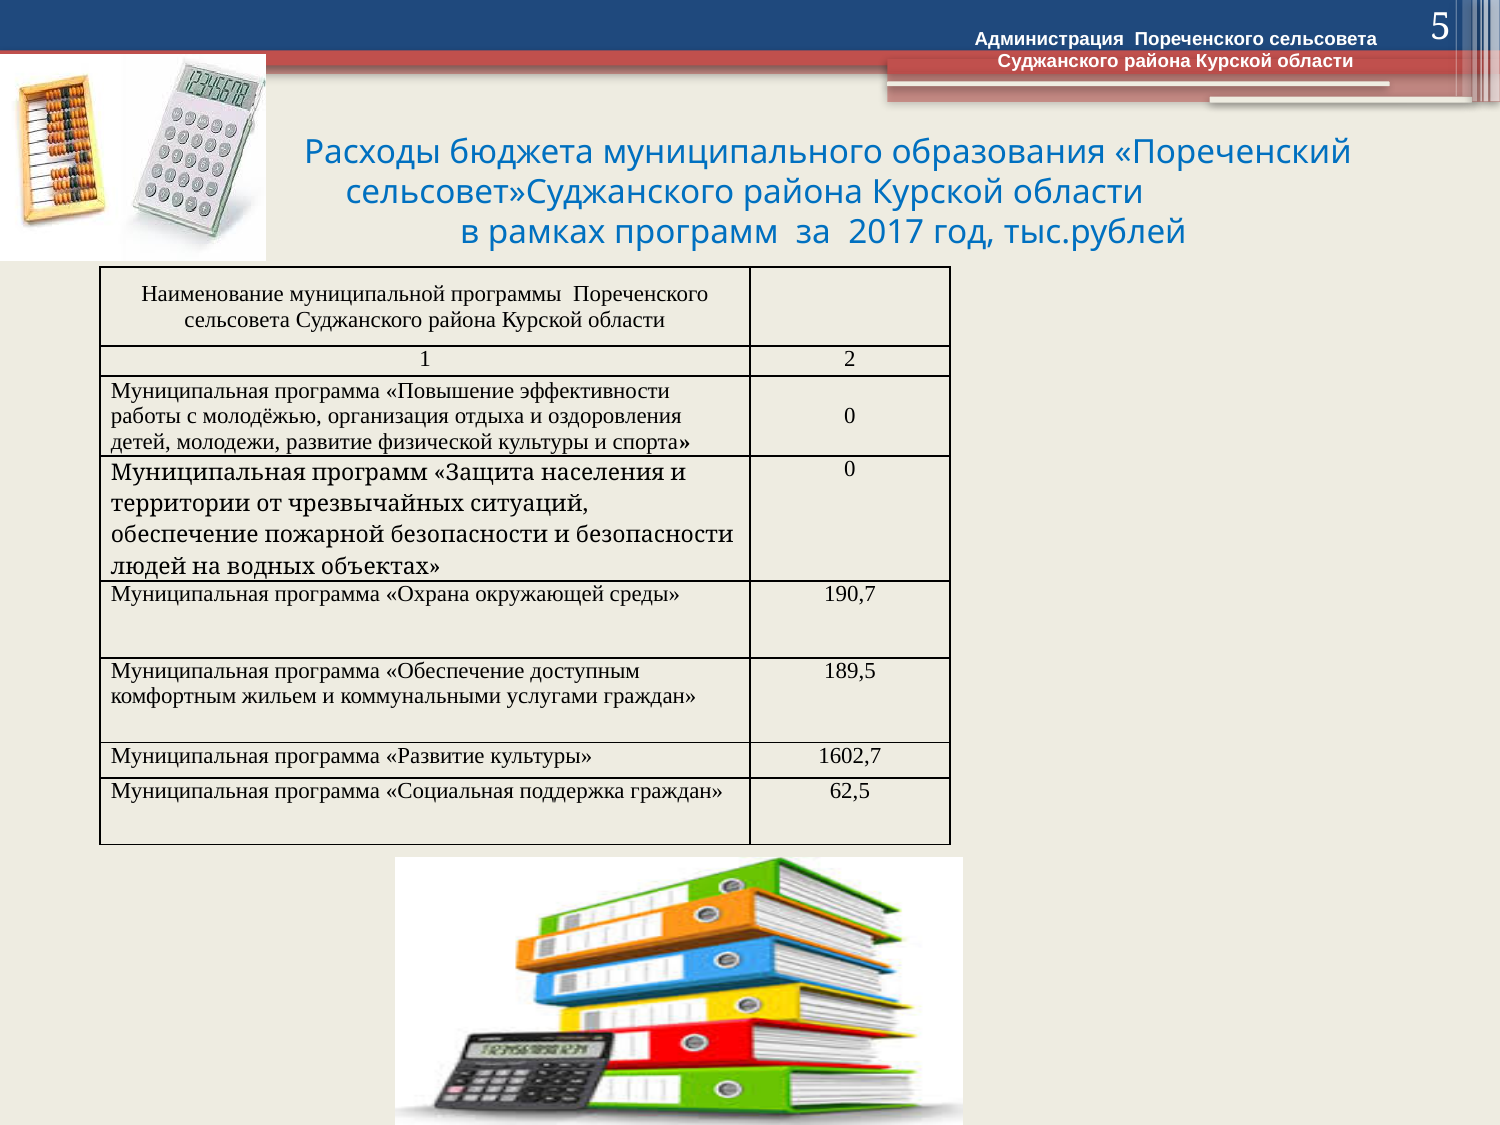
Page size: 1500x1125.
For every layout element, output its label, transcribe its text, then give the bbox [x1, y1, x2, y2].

table_cell 190,7 [751, 582, 949, 657]
table_cell Муниципальная программа «Охрана окружающей среды» [101, 582, 749, 657]
picture [395, 857, 963, 1125]
table_cell Муниципальная программа «Повышение эффективности работы с молодёжью, организация отдыха и оздоровления детей, молодежи, развитие физической культуры и спорта» [101, 377, 749, 455]
table_cell 62,5 [751, 779, 949, 844]
title Расходы бюджета муниципального образования «Пореченский сельсовет»Суджанского района Курской области в рамках программ за 2017 год, тыс.рублей [271, 125, 1500, 256]
table_cell Муниципальная программ «Защита населения и территории от чрезвычайных ситуаций, обеспечение пожарной безопасности и безопасности людей на водных объектах» [101, 457, 749, 580]
table_cell 1 [101, 347, 749, 375]
table_cell Муниципальная программа «Развитие культуры» [101, 743, 749, 777]
table_cell 0 [751, 377, 949, 455]
table_cell 1602,7 [751, 743, 949, 777]
table_cell Муниципальная программа «Социальная поддержка граждан» [101, 779, 749, 844]
table_cell 0 [751, 457, 949, 580]
slide_number 5 [1340, 0, 1466, 61]
table_cell 2 [751, 347, 949, 375]
picture [0, 54, 266, 261]
table_cell 189,5 [751, 659, 949, 742]
table_header [751, 268, 949, 345]
table_cell Муниципальная программа «Обеспечение доступным комфортным жильем и коммунальными услугами граждан» [101, 659, 749, 742]
text_box Администрация Пореченского сельсовета Суджанского района Курской области [942, 19, 1409, 79]
table_header Наименование муниципальной программы Пореченского сельсовета Суджанского района Курской области [101, 268, 749, 345]
